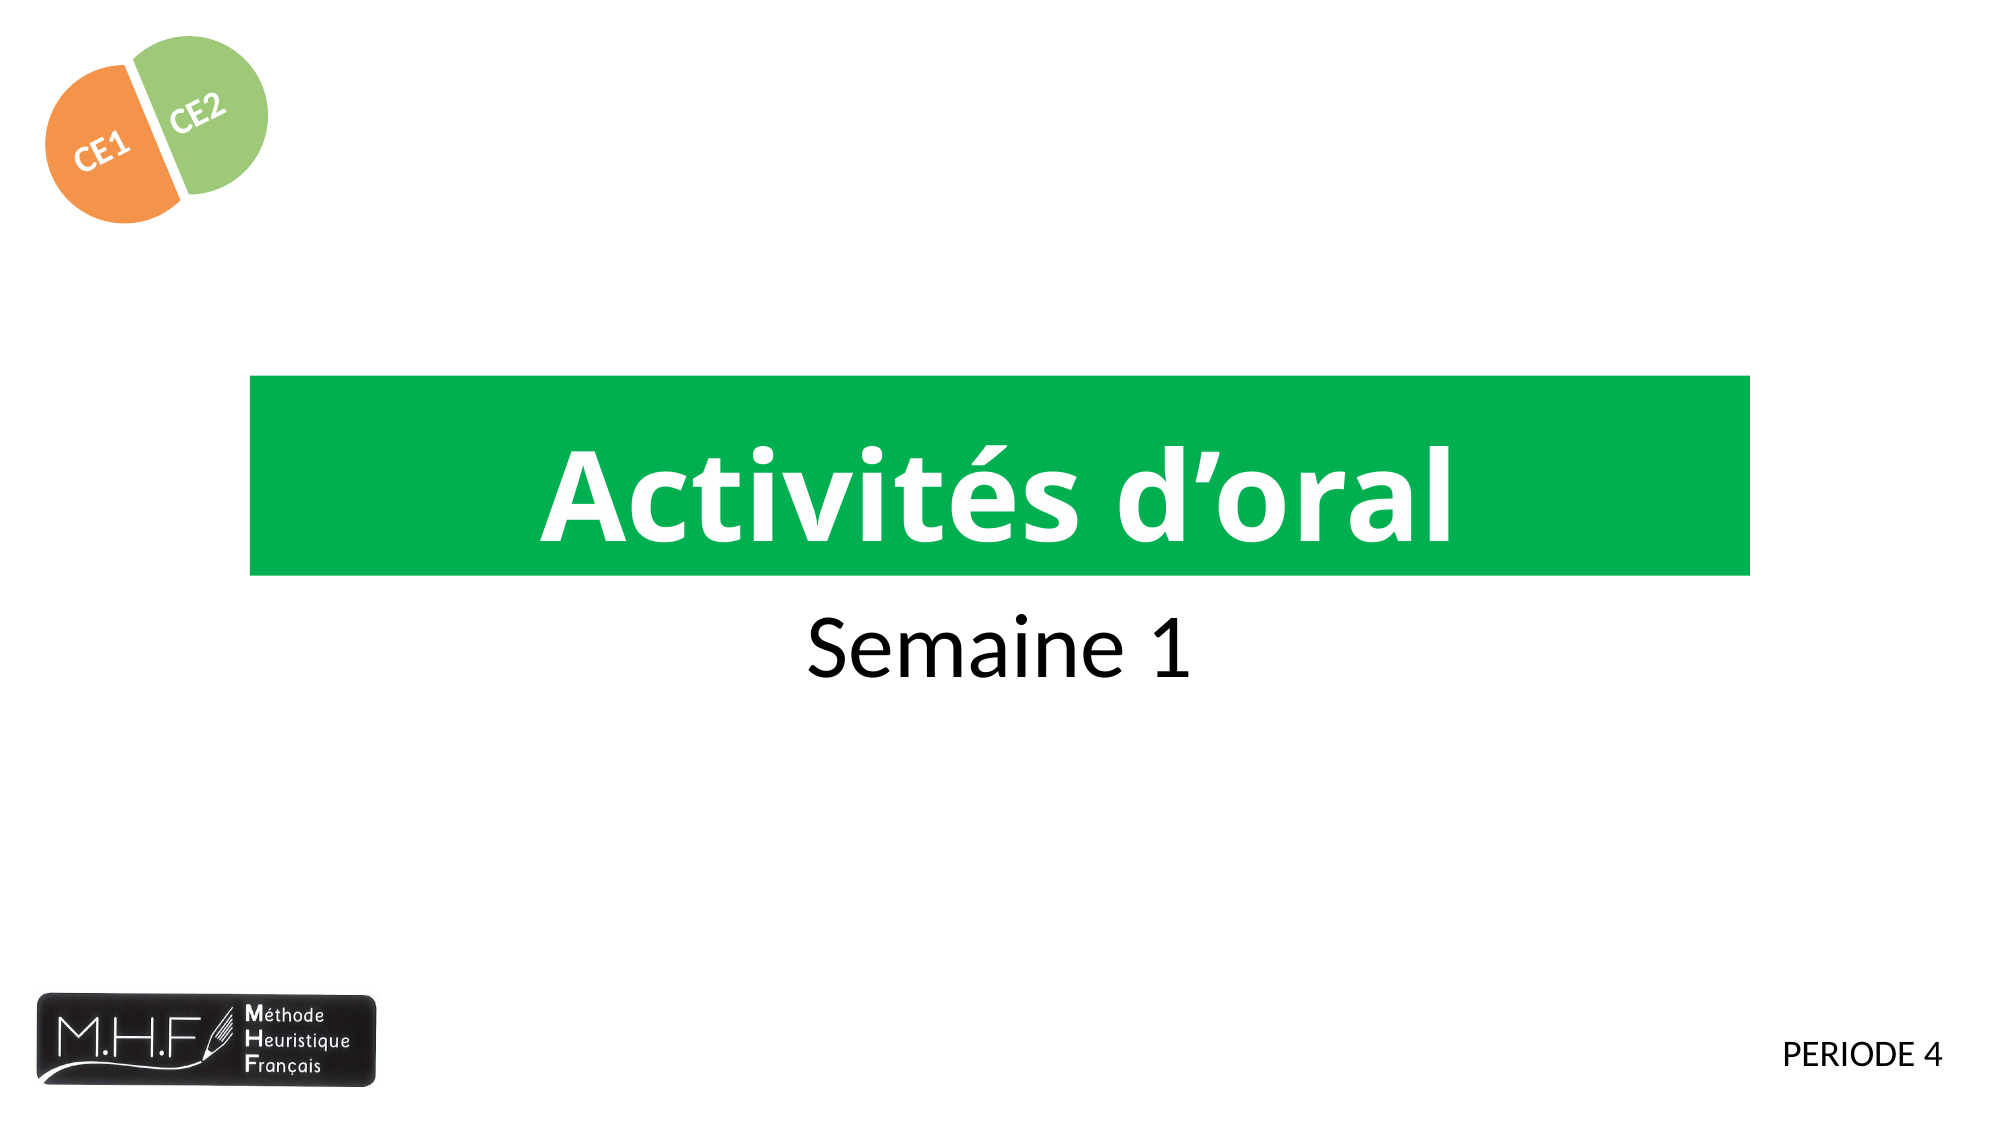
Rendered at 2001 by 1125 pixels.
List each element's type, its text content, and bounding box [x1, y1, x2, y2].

picture [33, 990, 379, 1089]
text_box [45, 35, 269, 224]
title Activités d’oral [249, 375, 1750, 576]
subtitle Semaine 1 [249, 590, 1750, 863]
text_box PERIODE 4 [1362, 1021, 1967, 1082]
